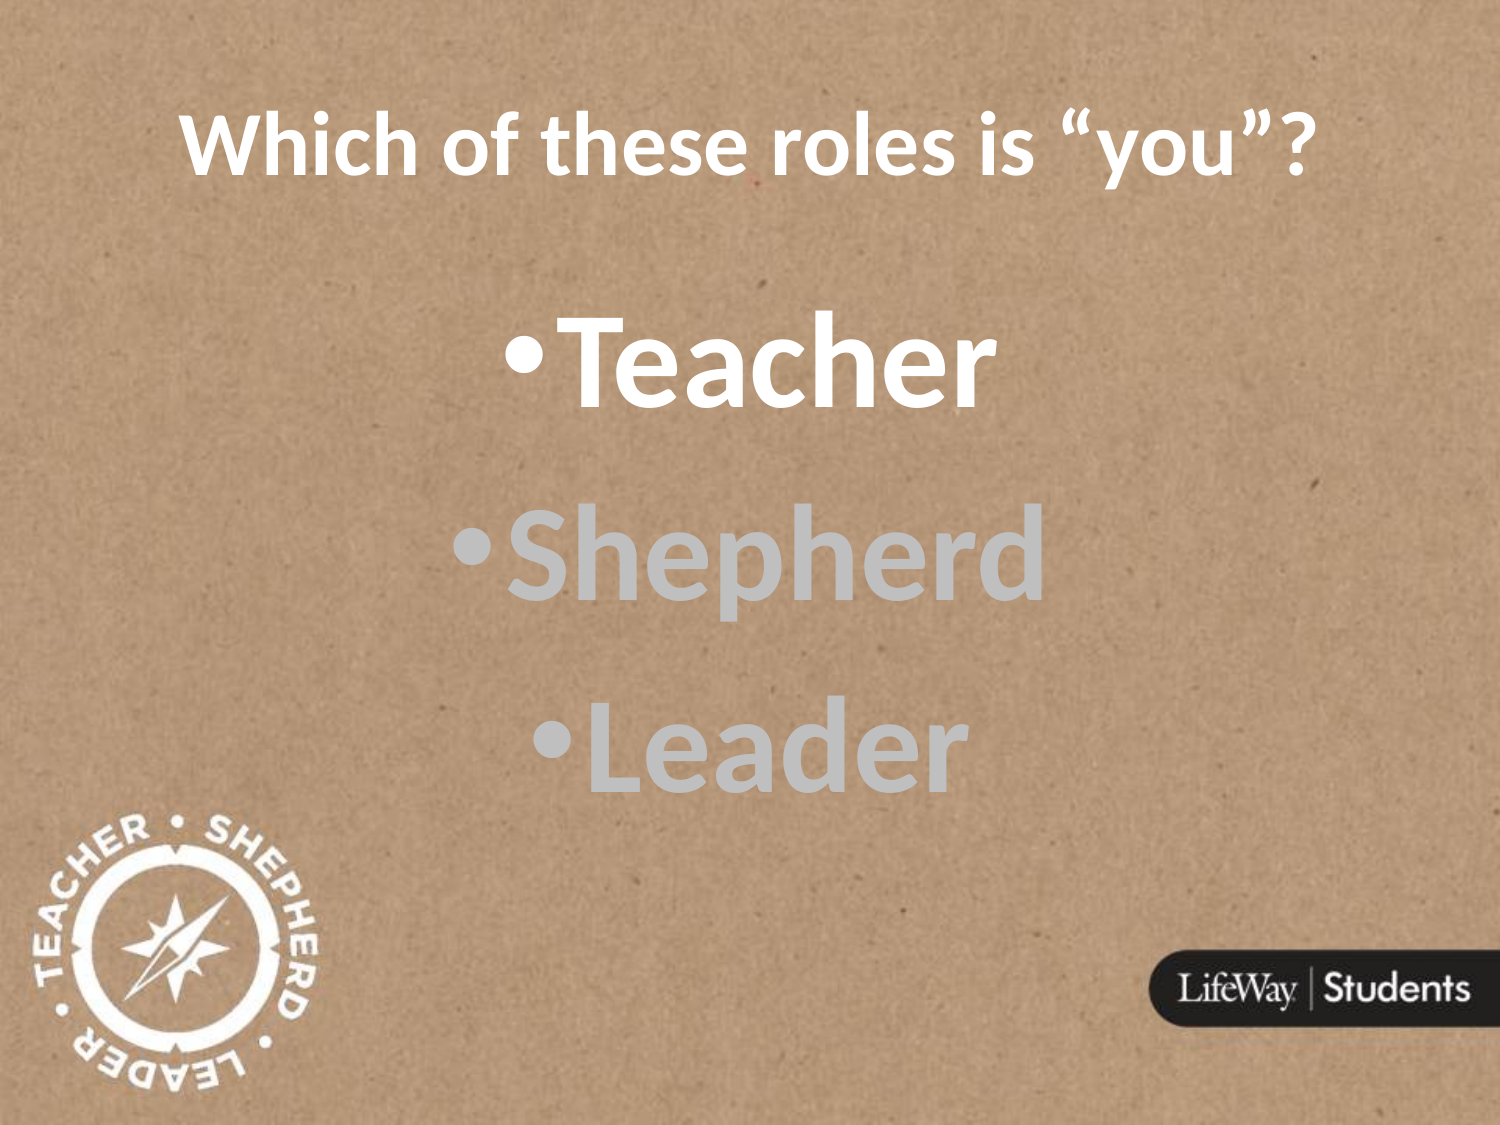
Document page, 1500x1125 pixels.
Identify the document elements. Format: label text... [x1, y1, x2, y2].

picture [0, 0, 1500, 1125]
list Teacher Shepherd Leader [75, 262, 1425, 1005]
title Which of these roles is “you”? [75, 45, 1425, 233]
